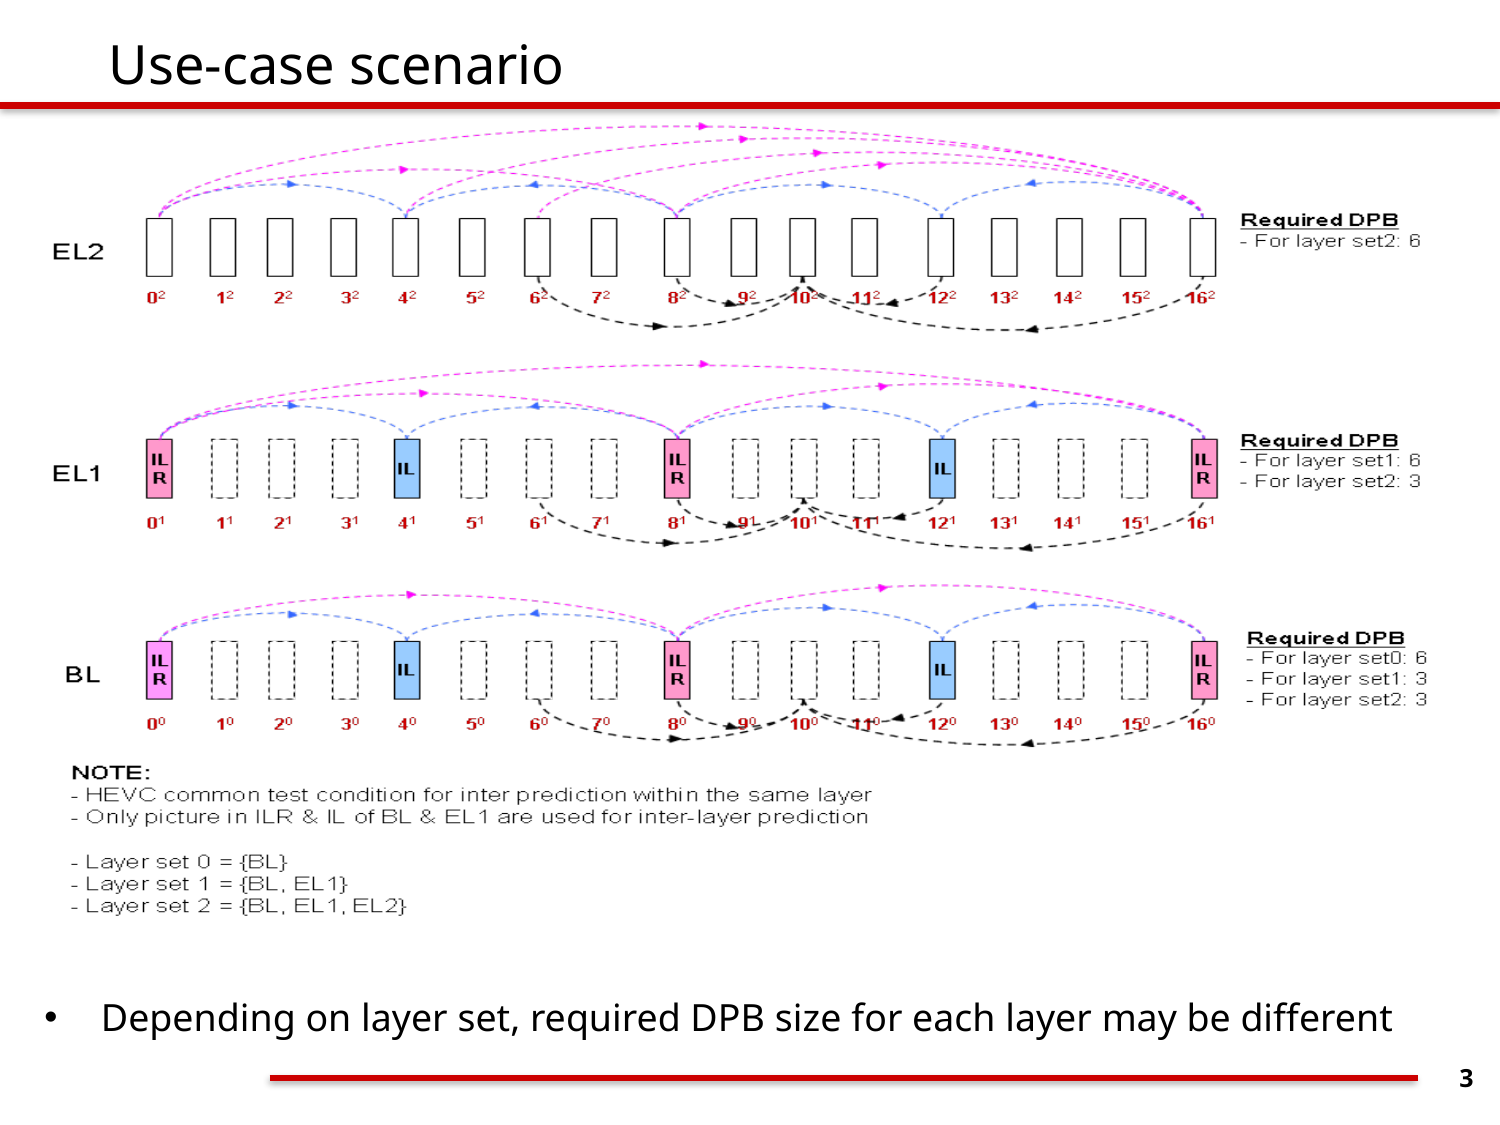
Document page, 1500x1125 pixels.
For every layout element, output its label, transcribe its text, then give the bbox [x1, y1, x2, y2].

slide_number 3 [1417, 1054, 1489, 1114]
title Use-case scenario [93, 32, 1500, 94]
picture [35, 121, 1448, 918]
list Depending on layer set, required DPB size for each layer may be different [29, 963, 1471, 1083]
